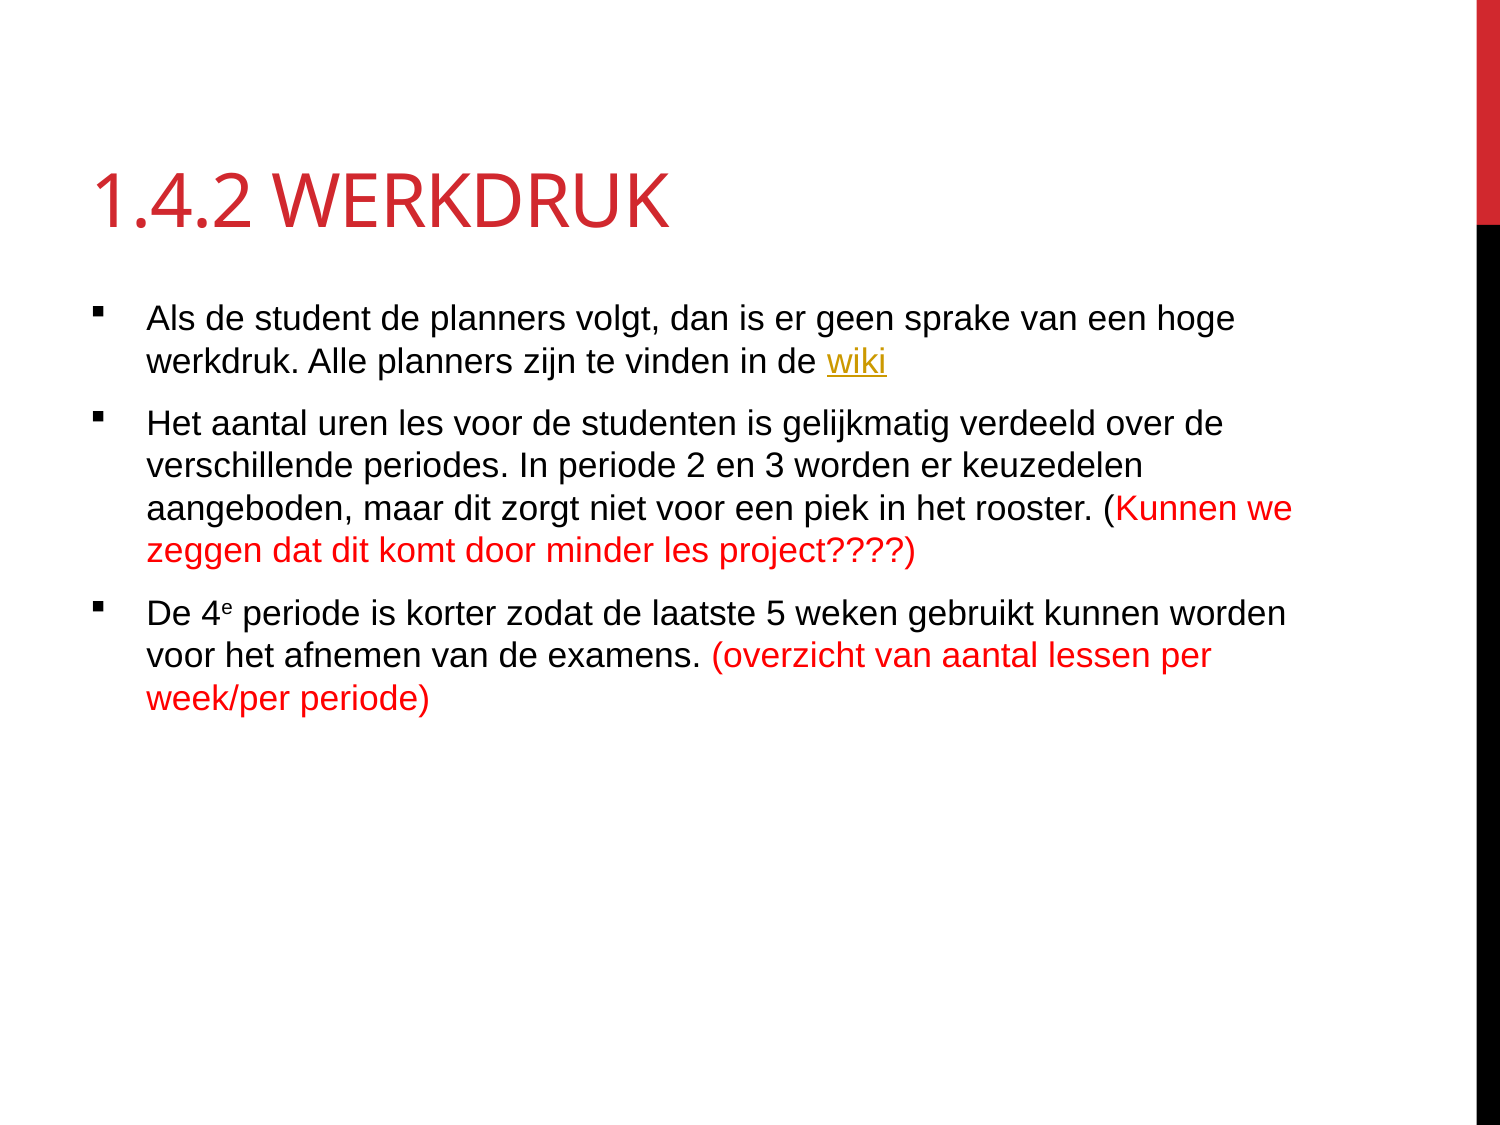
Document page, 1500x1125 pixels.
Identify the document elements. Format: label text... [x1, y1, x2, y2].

title 1.4.2 werkdruk [75, 25, 1025, 250]
list Als de student de planners volgt, dan is er geen sprake van een hoge werkdruk. Alle planners zijn te vinden in de wiki Het aantal uren les voor de studenten is gelijkmatig verdeeld over de verschillende periodes. In periode 2 en 3 worden er keuzedelen aangeboden, maar dit zorgt niet voor een piek in het rooster. (Kunnen we zeggen dat dit komt door minder les project????) De 4e periode is korter zodat de laatste 5 weken gebruikt kunnen worden voor het afnemen van de examens. (overzicht van aantal lessen per week/per periode) [75, 287, 1325, 1005]
